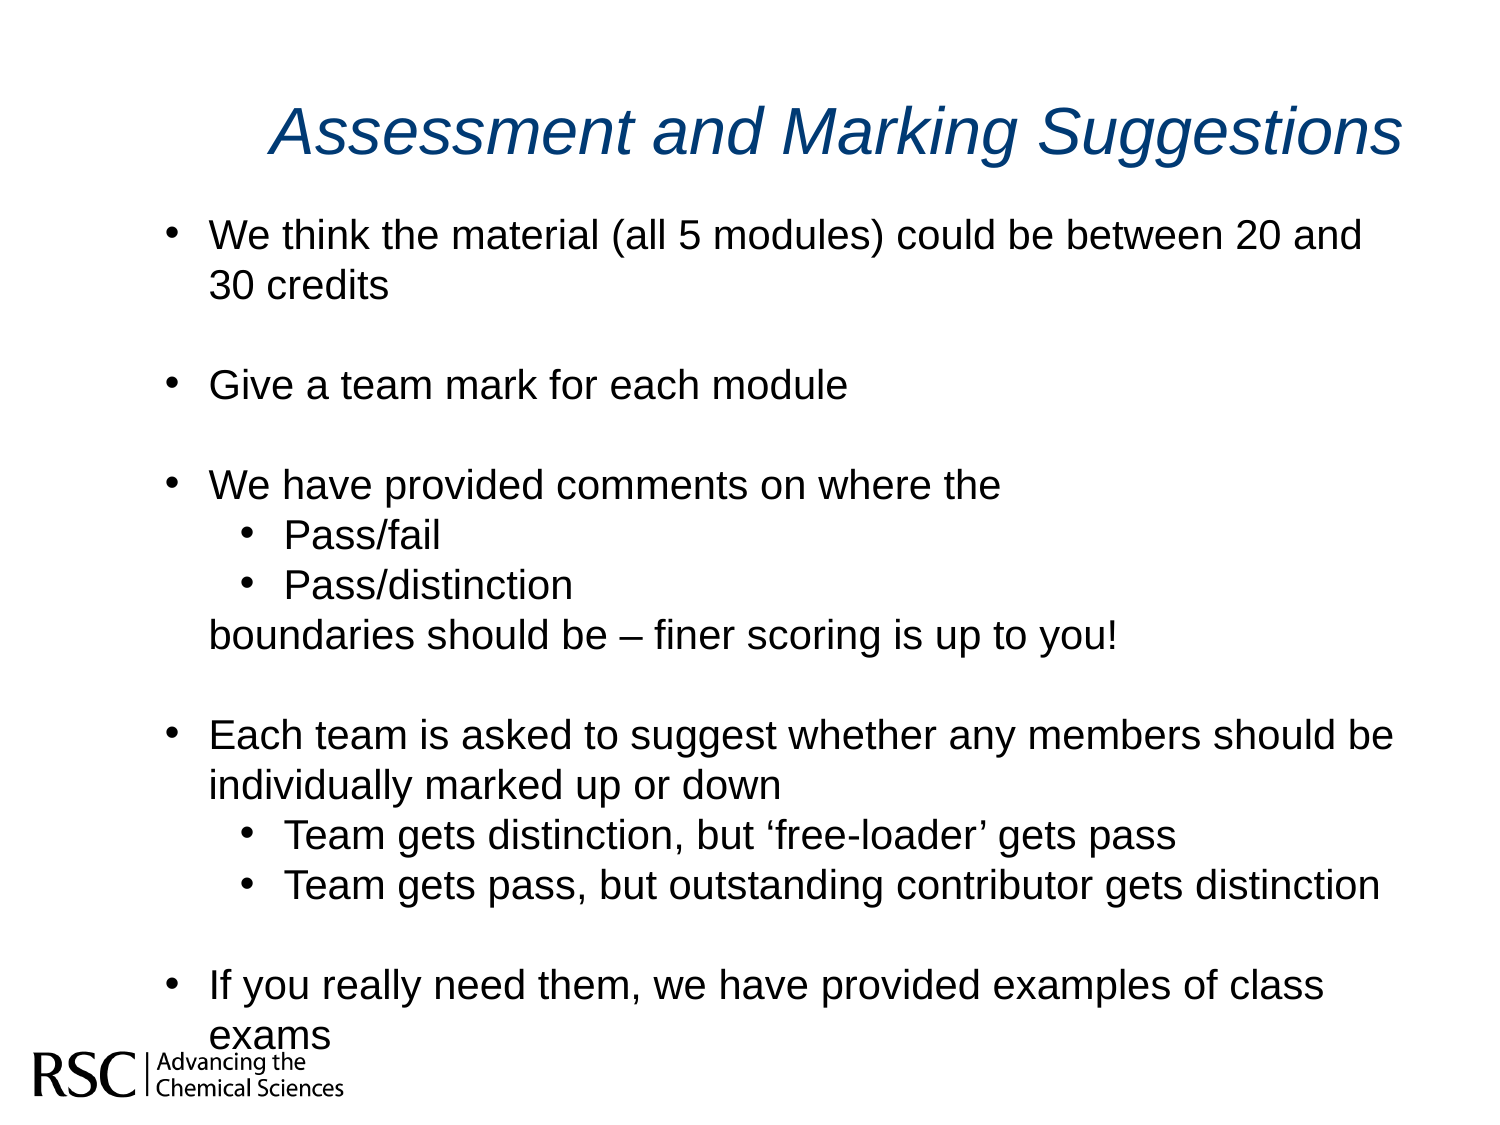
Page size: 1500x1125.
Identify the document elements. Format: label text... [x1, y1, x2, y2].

title Assessment and Marking Suggestions [37, 62, 1420, 176]
text_box We think the material (all 5 modules) could be between 20 and 30 credits Give a team mark for each module We have provided comments on where the Pass/fail Pass/distinction boundaries should be – finer scoring is up to you! Each team is asked to suggest whether any members should be individually marked up or down Team gets distinction, but ‘free-loader’ gets pass Team gets pass, but outstanding contributor gets distinction If you really need them, we have provided examples of class exams [150, 200, 1416, 1066]
